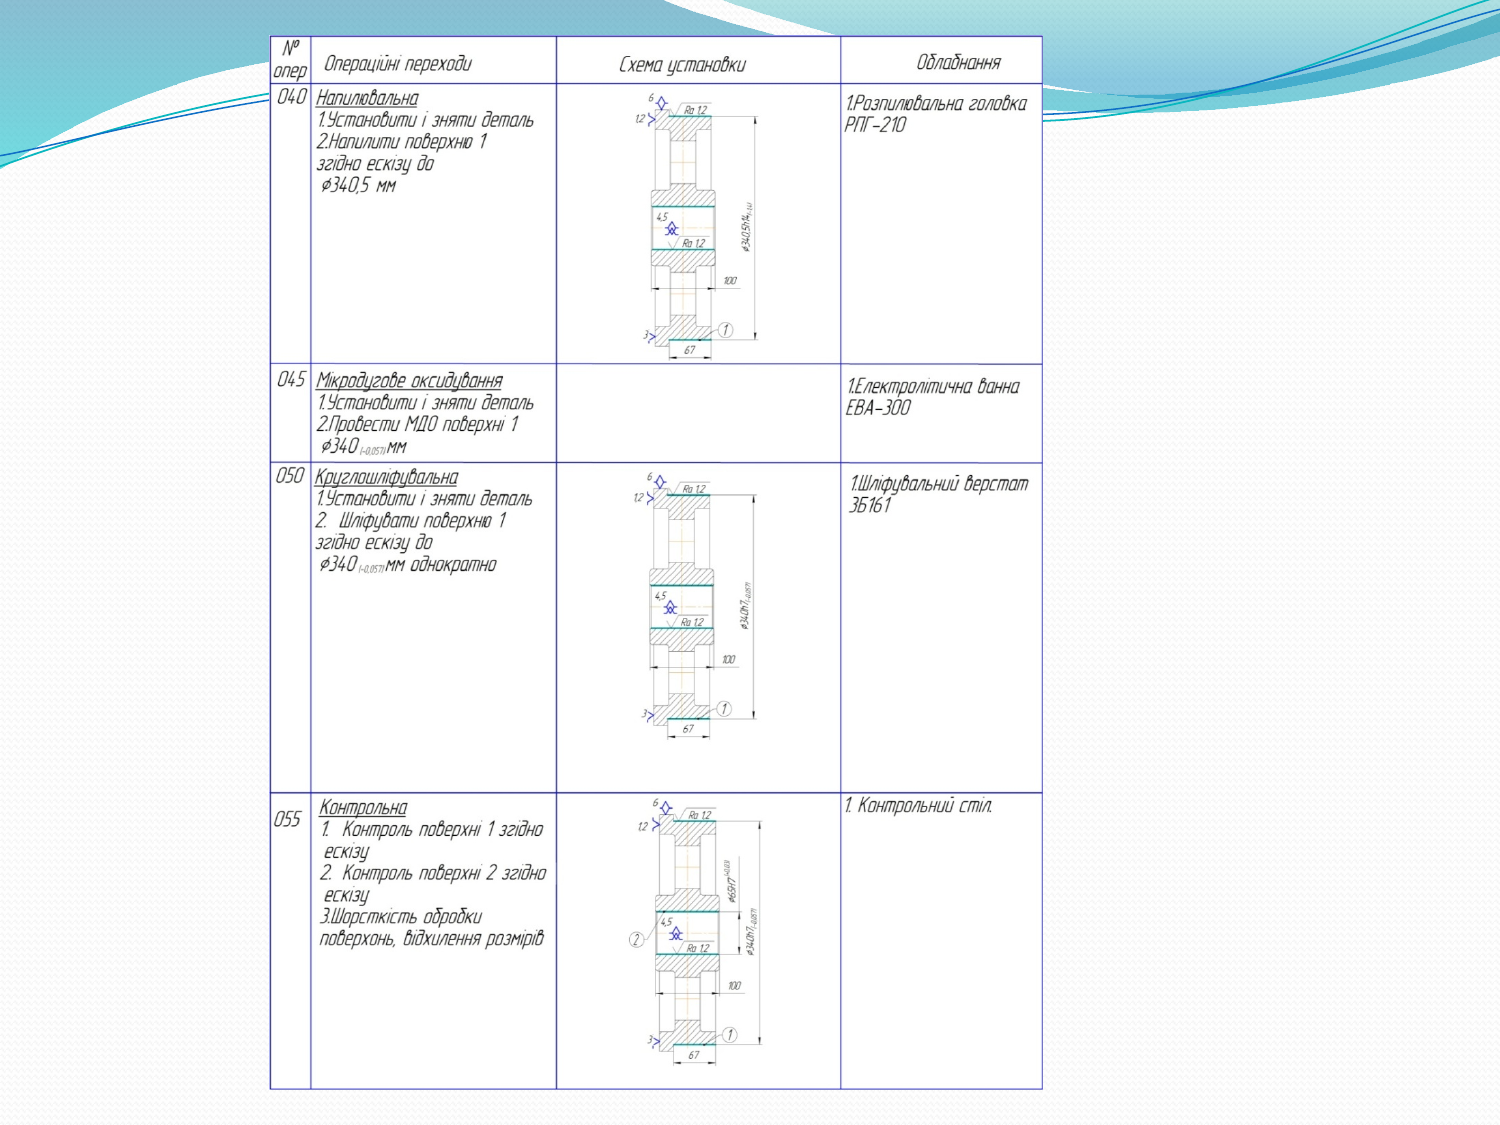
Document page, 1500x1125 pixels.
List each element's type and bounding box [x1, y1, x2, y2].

picture [269, 34, 1044, 1091]
